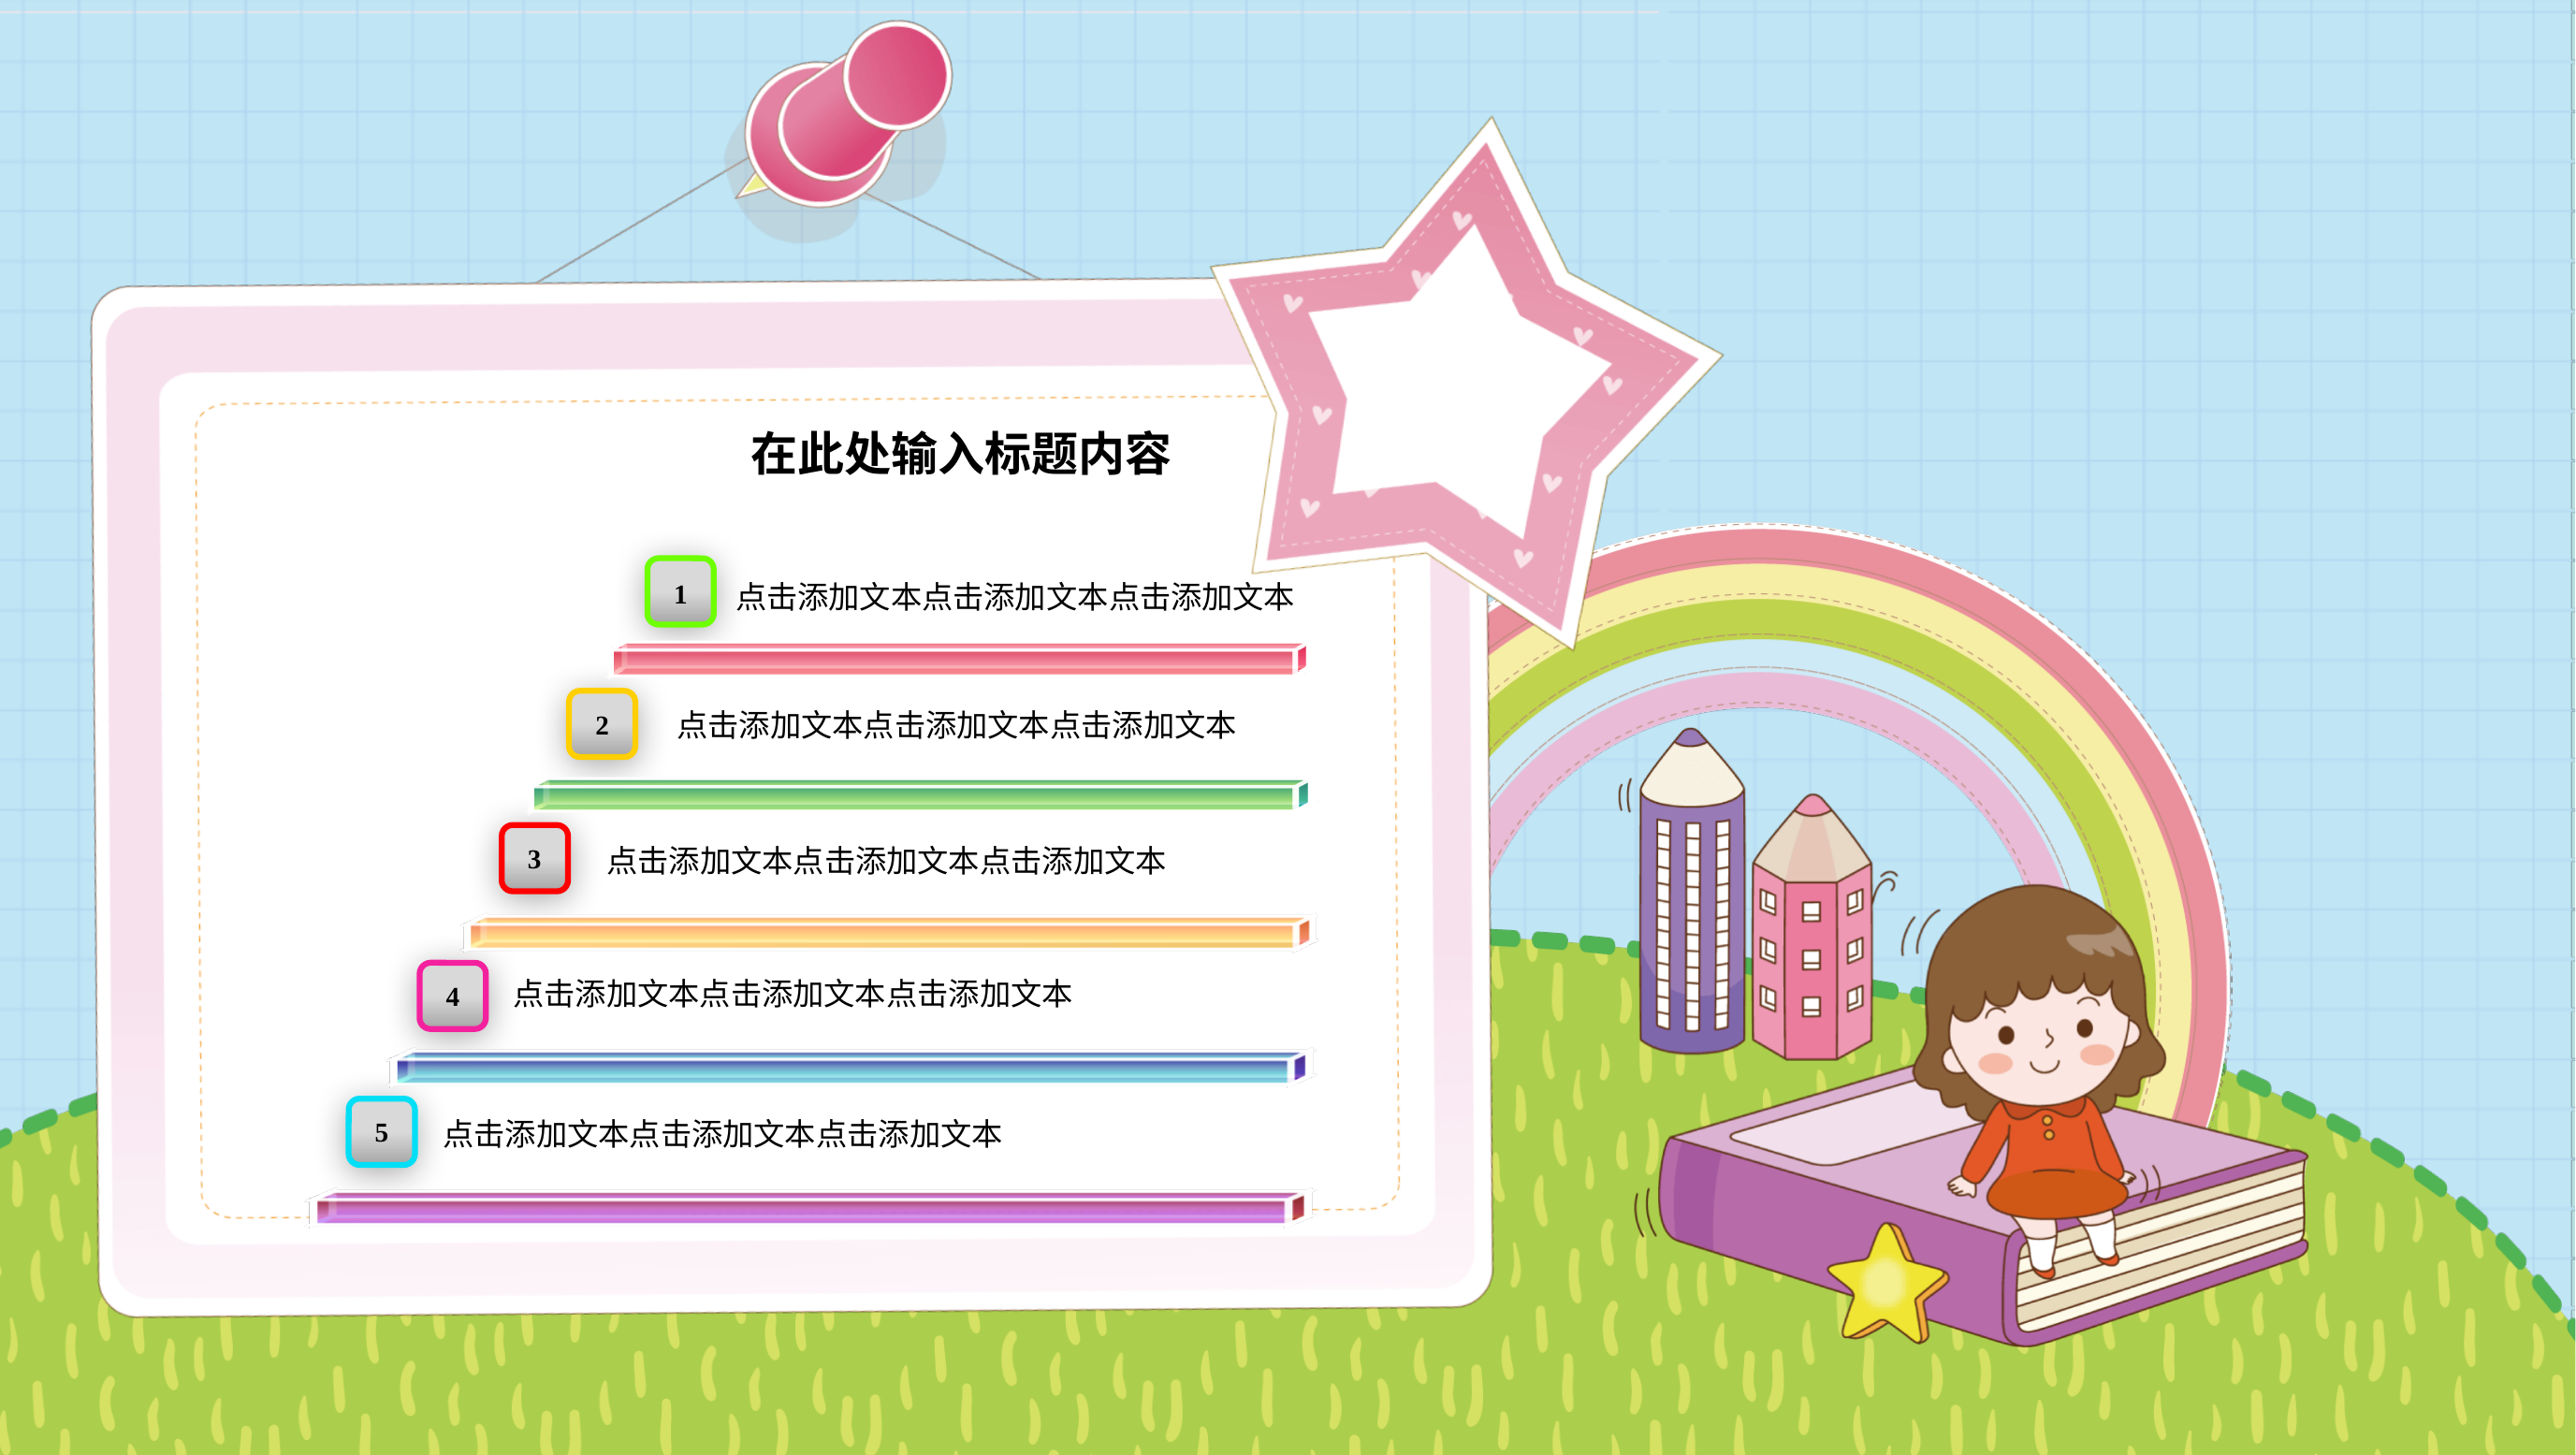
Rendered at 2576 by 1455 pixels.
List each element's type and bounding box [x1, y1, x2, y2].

picture [0, 0, 2576, 1455]
text_box [528, 655, 675, 765]
text_box [379, 927, 526, 1038]
text_box [606, 523, 753, 638]
text_box [308, 1063, 455, 1178]
text_box [460, 790, 607, 909]
